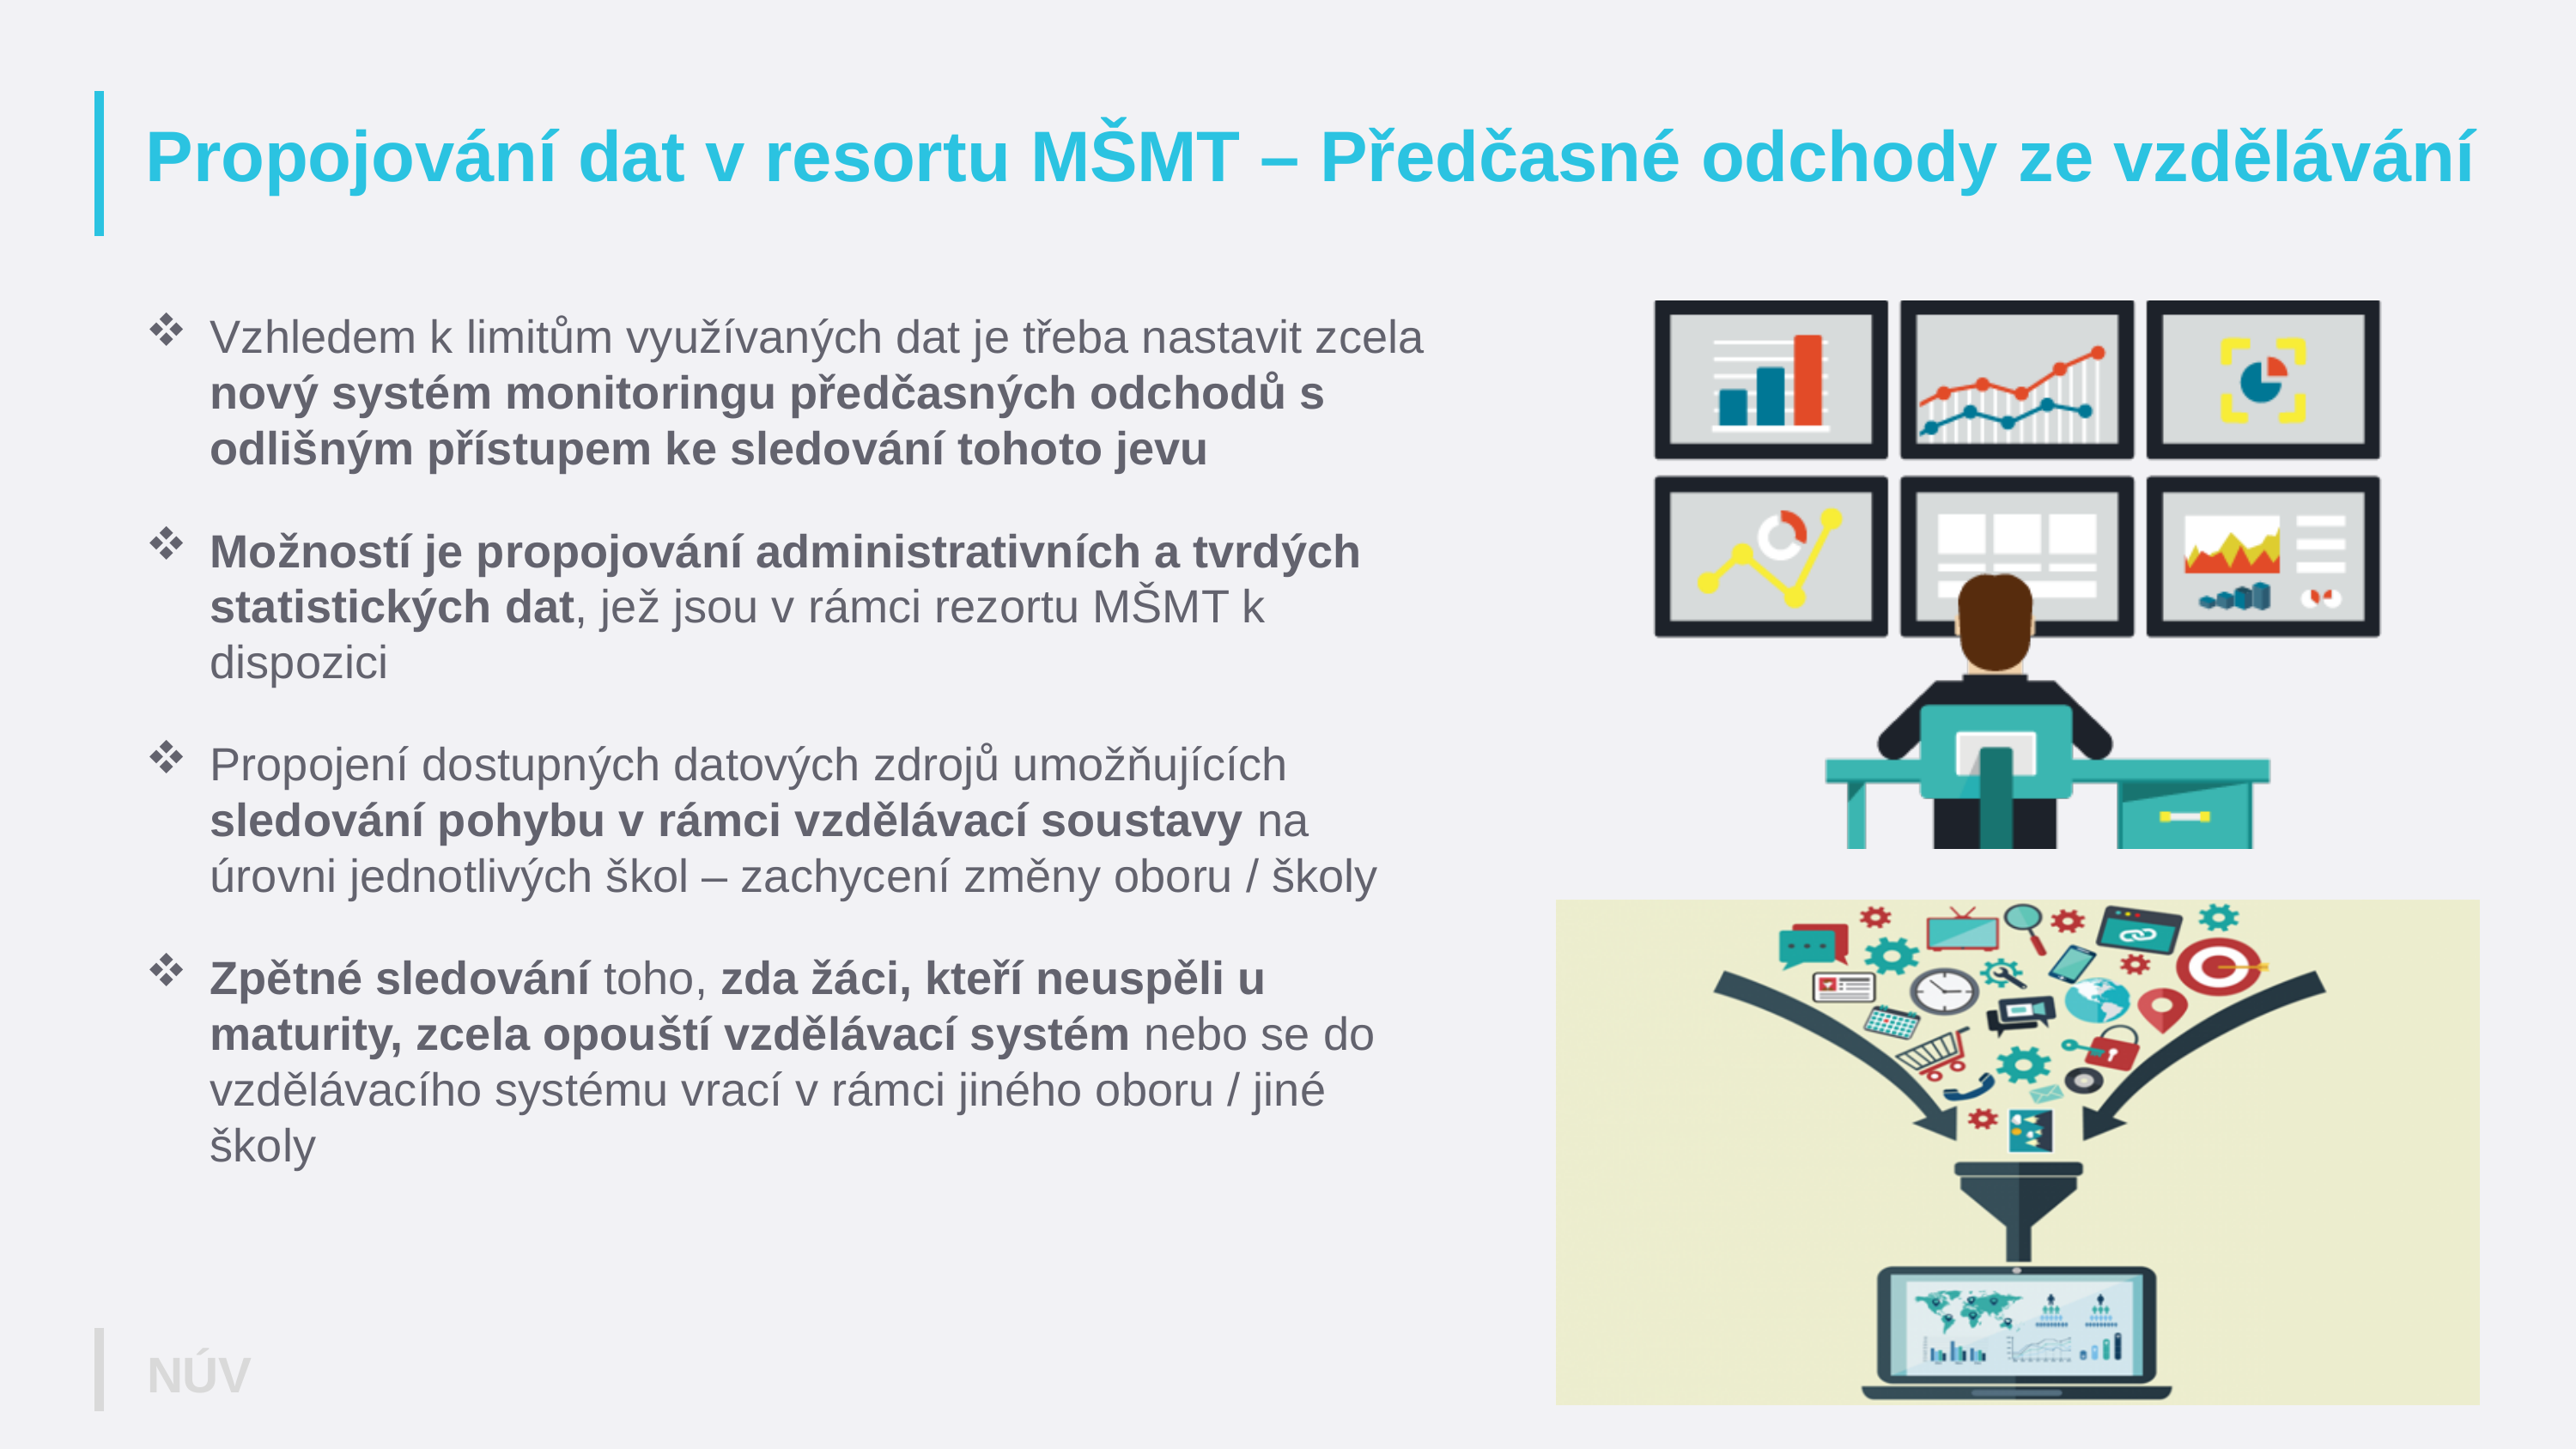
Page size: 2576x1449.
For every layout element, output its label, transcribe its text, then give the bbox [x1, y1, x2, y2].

picture [1556, 300, 2480, 850]
picture [1556, 900, 2480, 1405]
text_box Vzhledem k limitům využívaných dat je třeba nastavit zcela nový systém monitoringu předčasných odchodů s odlišným přístupem ke sledování tohoto jevu Možností je propojování administrativních a tvrdých statistických dat, jež jsou v rámci rezortu MŠMT k dispozici Propojení dostupných datových zdrojů umožňujících sledování pohybu v rámci vzdělávací soustavy na úrovni jednotlivých škol – zachycení změny oboru / školy Zpětné sledování toho, zda žáci, kteří neuspěli u maturity, zcela opouští vzdělávací systém nebo se do vzdělávacího systému vrací v rámci jiného oboru / jiné školy [132, 300, 1449, 1178]
title Propojování dat v resortu MŠMT – Předčasné odchody ze vzdělávání [132, 112, 2555, 204]
